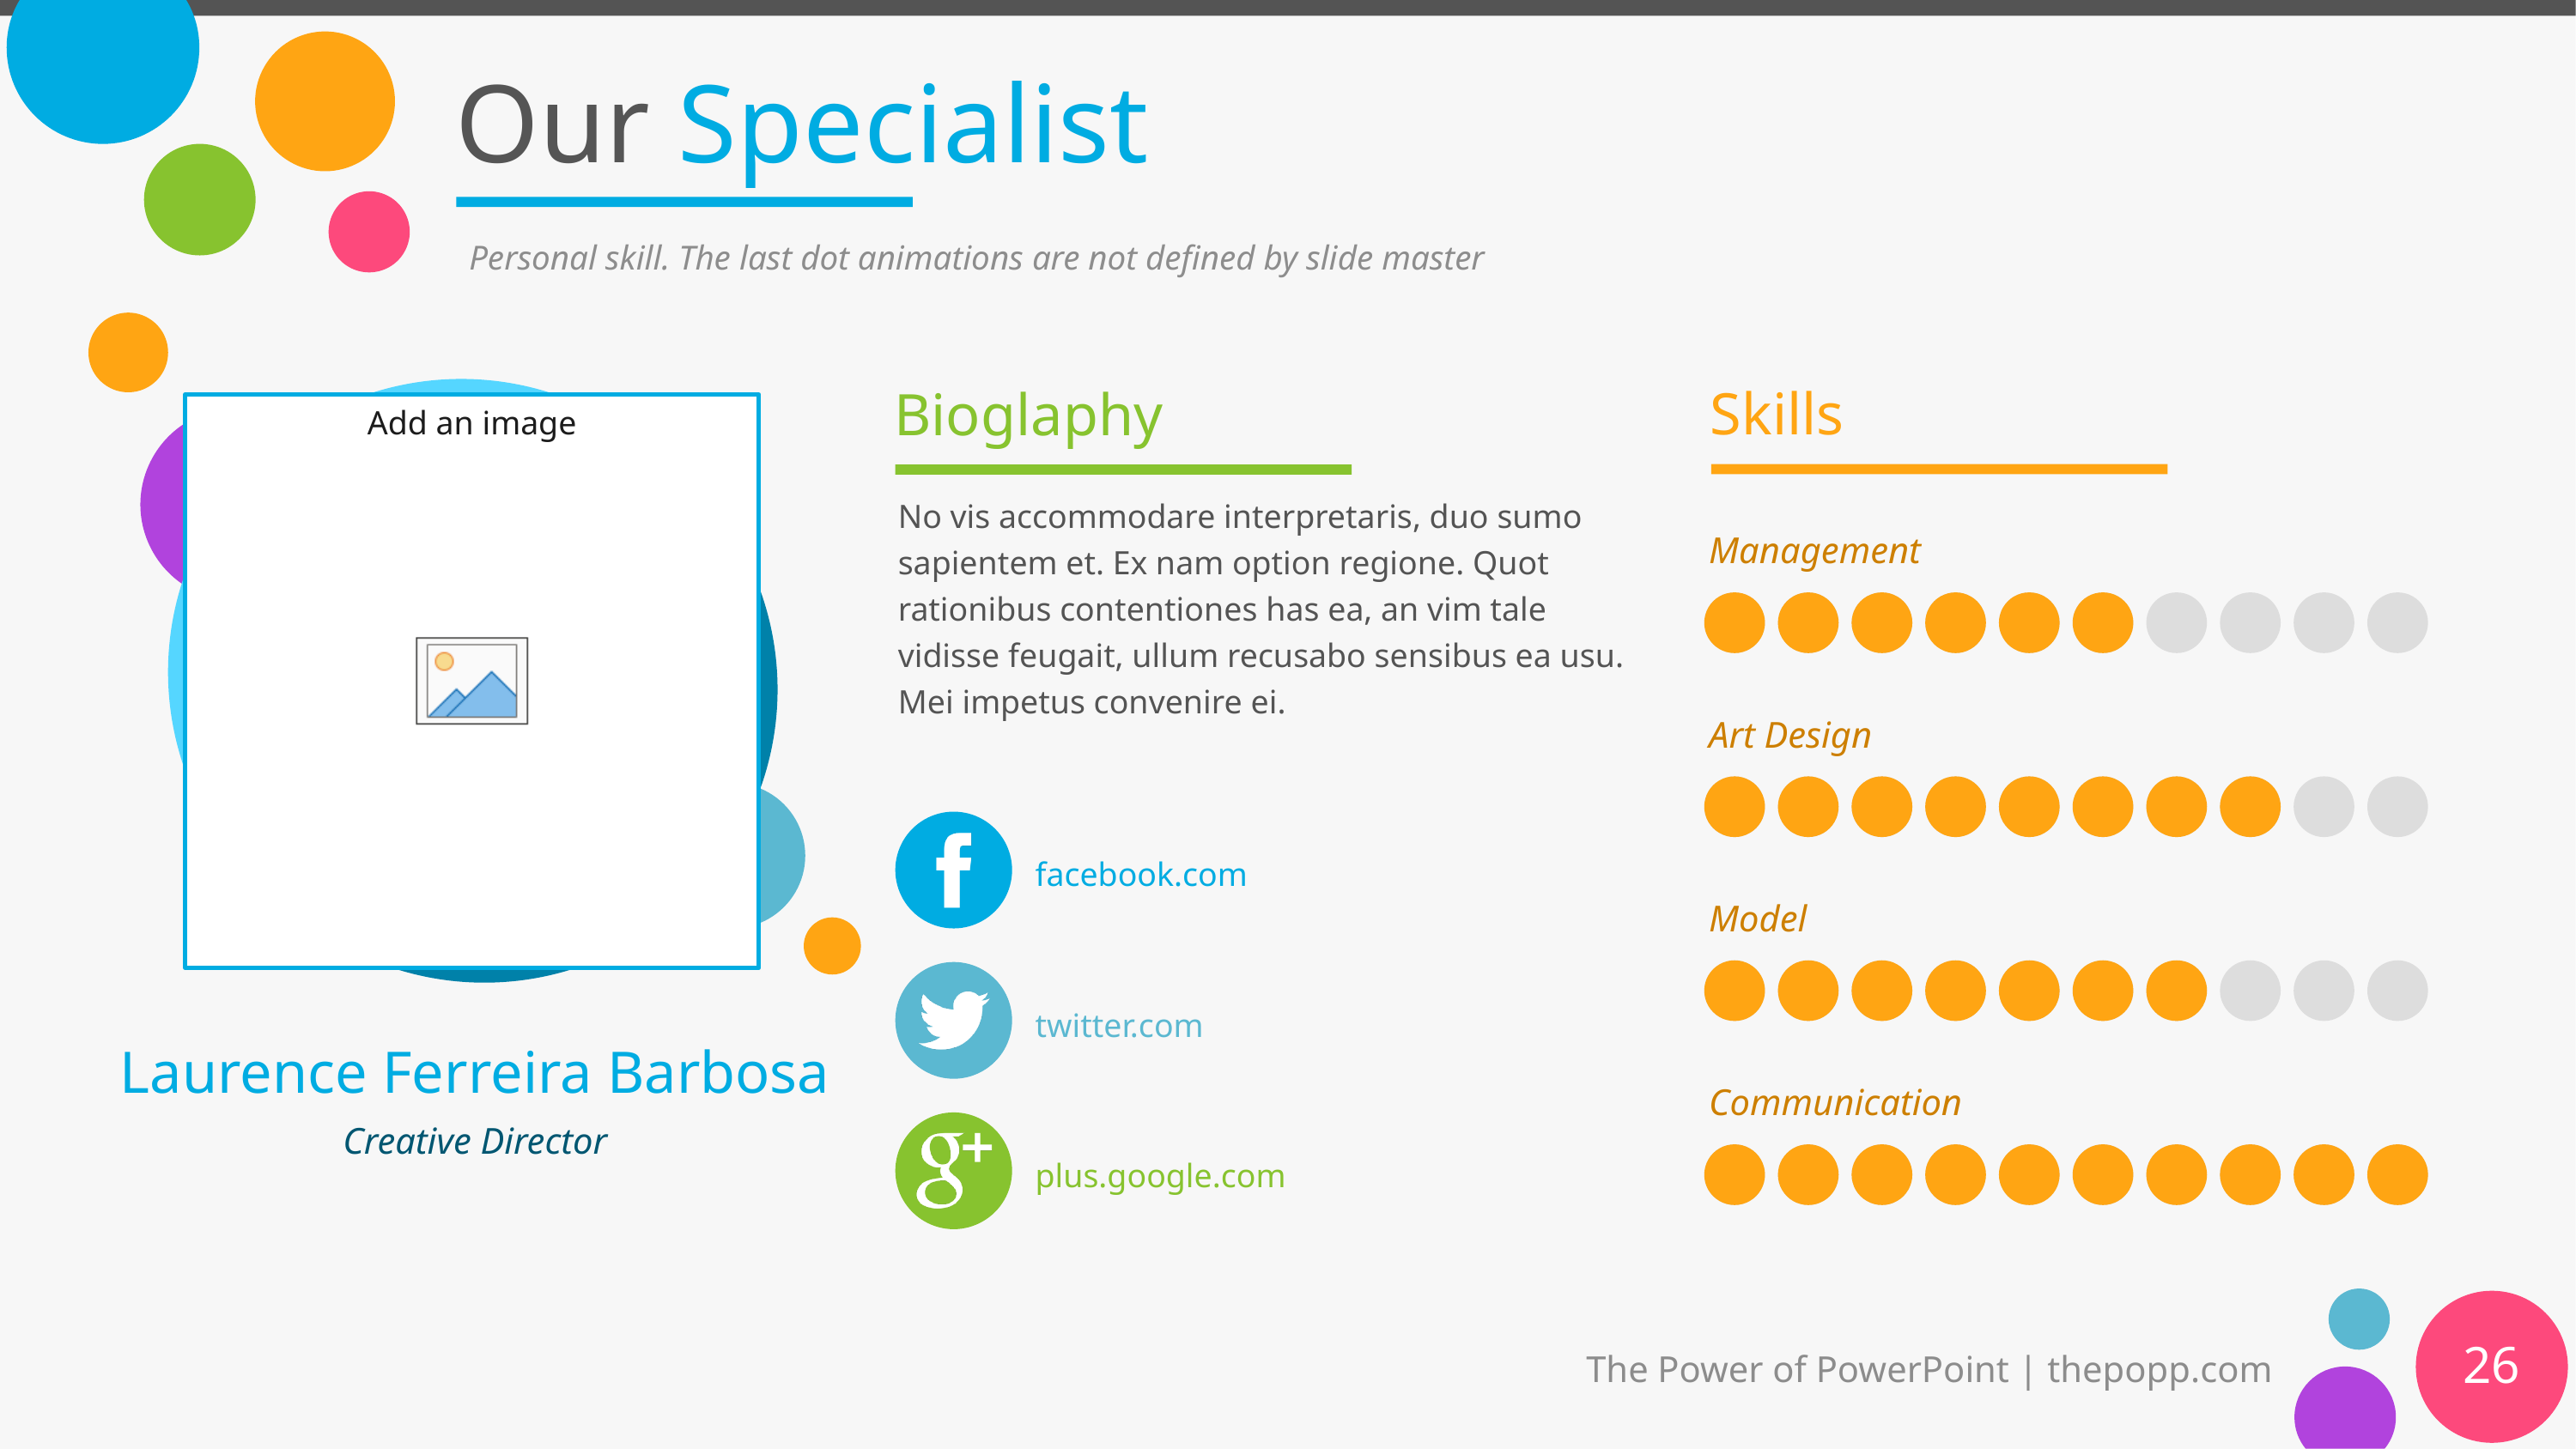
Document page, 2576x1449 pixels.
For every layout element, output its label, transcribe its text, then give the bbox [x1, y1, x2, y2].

title Our Specialist [433, 34, 2454, 204]
picture [937, 834, 971, 907]
list Creative Director [112, 1098, 838, 1179]
picture [913, 979, 994, 1061]
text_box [1704, 776, 2281, 838]
list Skills [1686, 352, 2401, 454]
list Art Design [1686, 691, 2411, 773]
list Bioglaphy [871, 353, 1664, 455]
picture [188, 397, 756, 965]
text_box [1704, 591, 2134, 654]
list facebook.com [1012, 819, 1665, 921]
footer The Power of PowerPoint | thepopp.com [1479, 1332, 2296, 1410]
list Laurence Ferreira Barbosa [76, 1010, 874, 1113]
list No vis accommodare interpretaris, duo sumo sapientem et. Ex nam option regione. Quot rationibus contentiones has ea, an vim tale vidisse feugait, ullum recusabo sensibus ea usu. Mei impetus convenire ei. [875, 476, 1662, 784]
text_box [1704, 960, 2208, 1022]
list Management [1686, 507, 2411, 589]
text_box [1704, 1143, 2428, 1206]
list twitter.com [1012, 969, 1665, 1071]
slide_number 26 [2415, 1328, 2568, 1406]
list plus.google.com [1012, 1119, 1665, 1222]
list Personal skill. The last dot animations are not defined by slide master [446, 217, 2465, 288]
list Model [1686, 876, 2411, 957]
picture [913, 1130, 994, 1212]
list Communication [1686, 1059, 2411, 1141]
